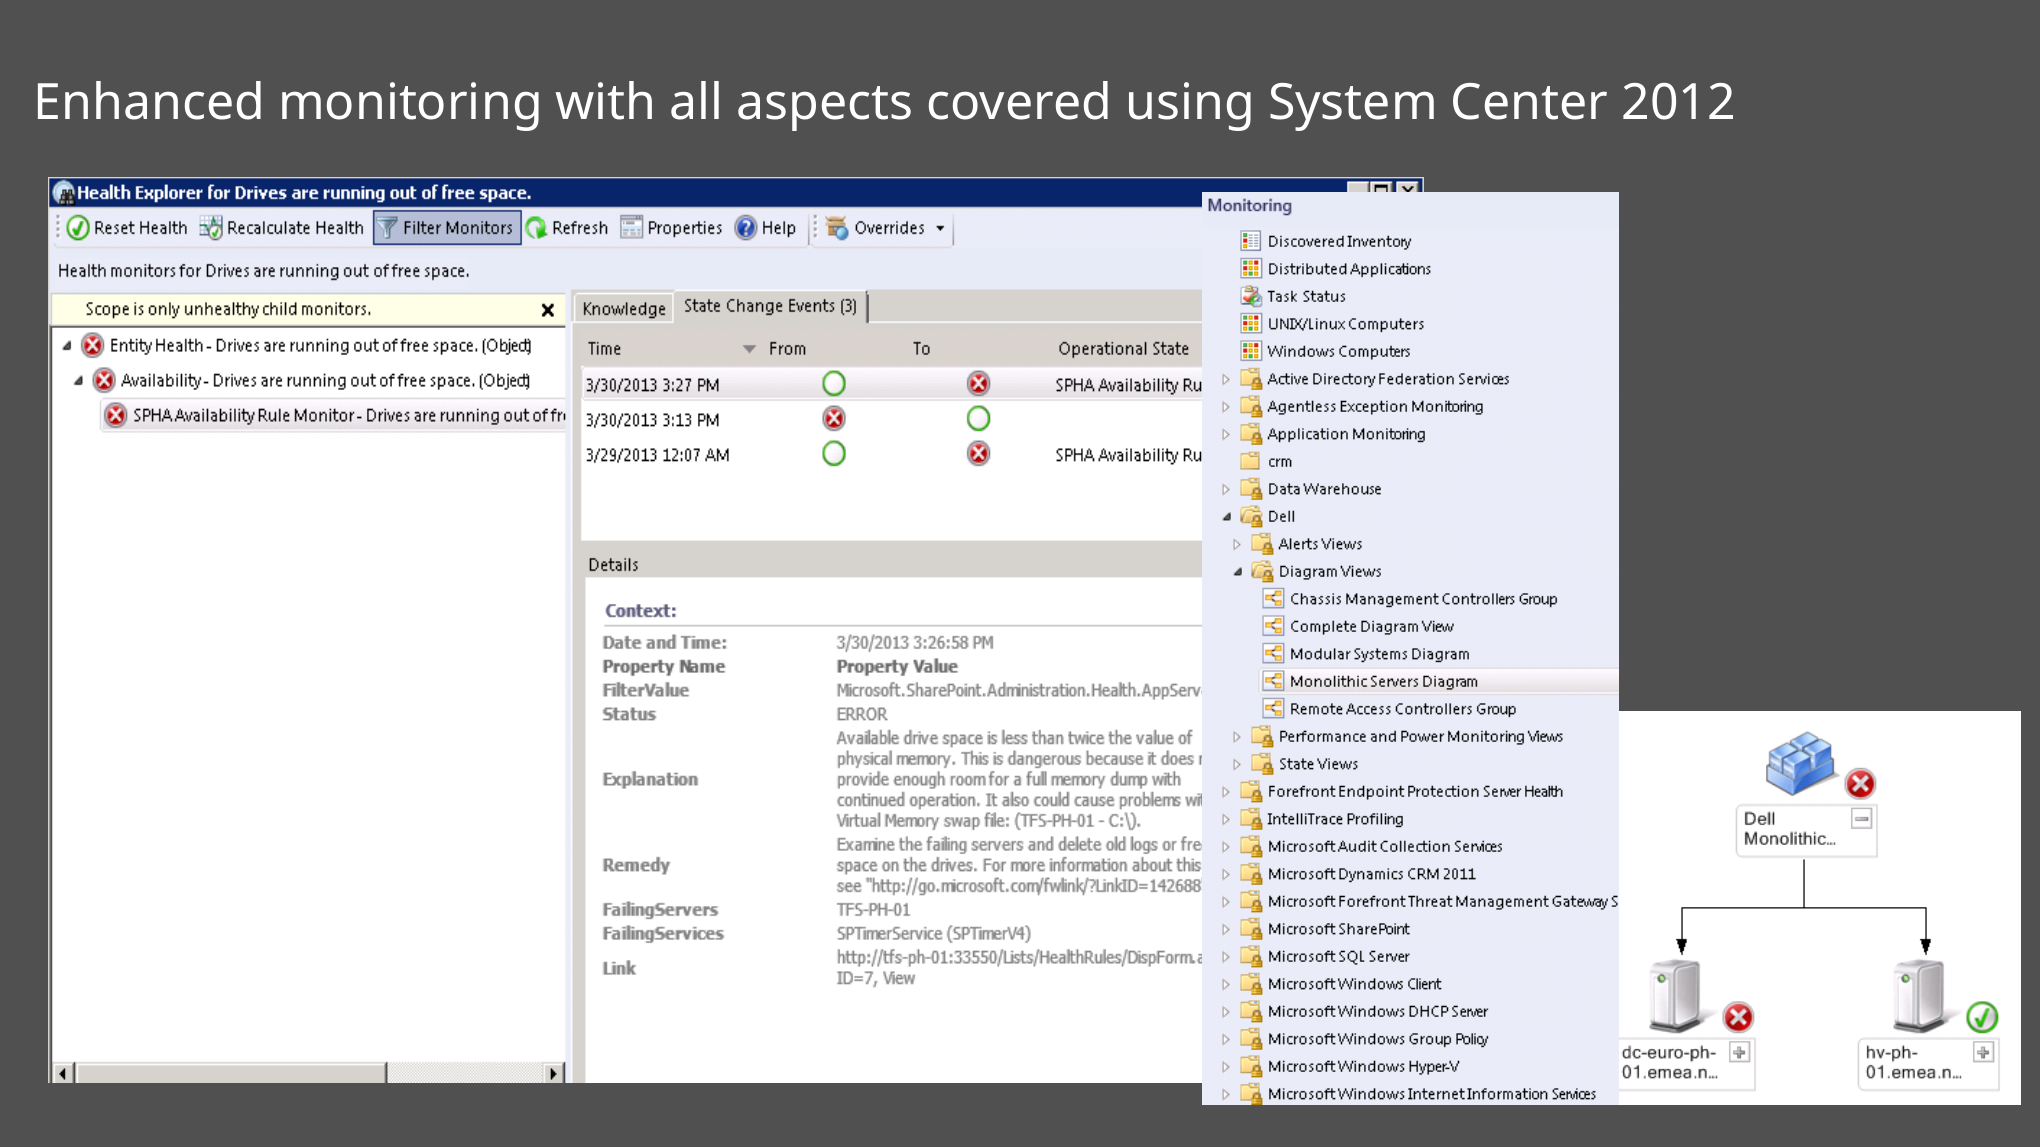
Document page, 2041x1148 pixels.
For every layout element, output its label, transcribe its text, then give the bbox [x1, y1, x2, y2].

text_box Enhanced monitoring with all aspects covered using System Center 2012 [3, 52, 1767, 155]
picture [48, 176, 2021, 1105]
